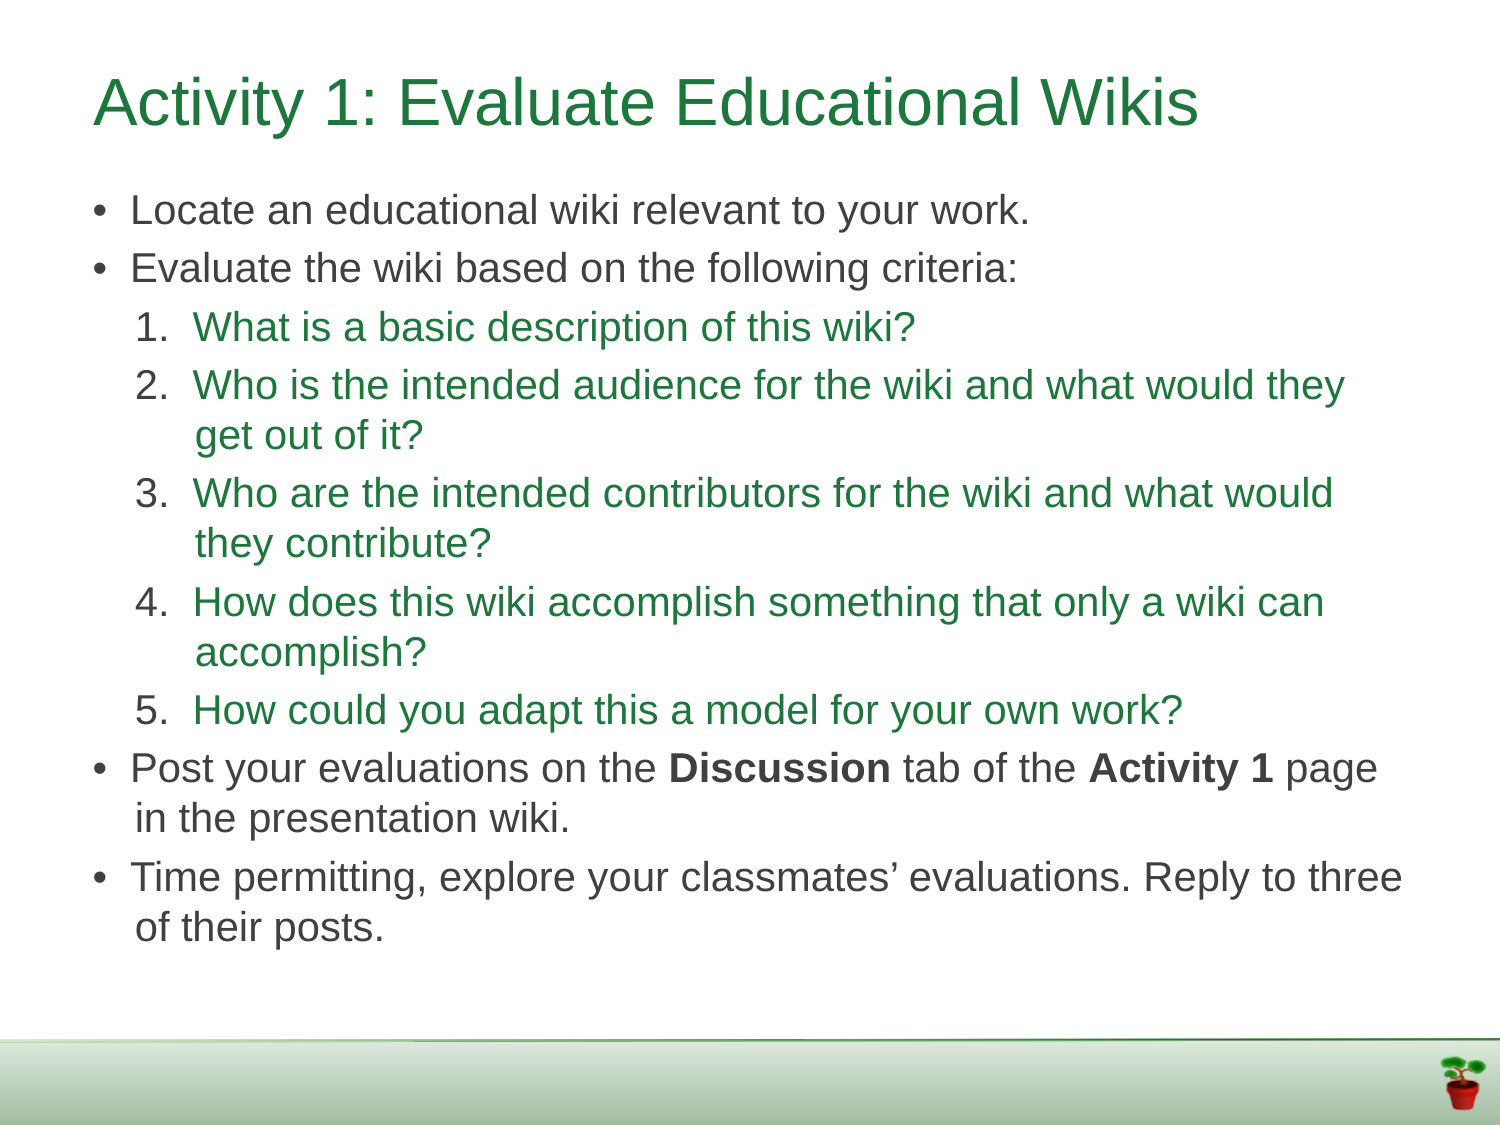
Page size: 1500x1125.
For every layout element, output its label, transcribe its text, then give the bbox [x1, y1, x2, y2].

text_box • Locate an educational wiki relevant to your work. • Evaluate the wiki based on the following criteria: 1. What is a basic description of this wiki? 2. Who is the intended audience for the wiki and what would they get out of it? 3. Who are the intended contributors for the wiki and what would they contribute? 4. How does this wiki accomplish something that only a wiki can accomplish? 5. How could you adapt this a model for your own work? • Post your evaluations on the Discussion tab of the Activity 1 page in the presentation wiki. • Time permitting, explore your classmates’ evaluations. Reply to three of their posts. [74, 174, 1425, 918]
picture [0, 1037, 1500, 1044]
picture [1439, 1048, 1489, 1120]
text_box Activity 1: Evaluate Educational Wikis [78, 51, 1441, 167]
